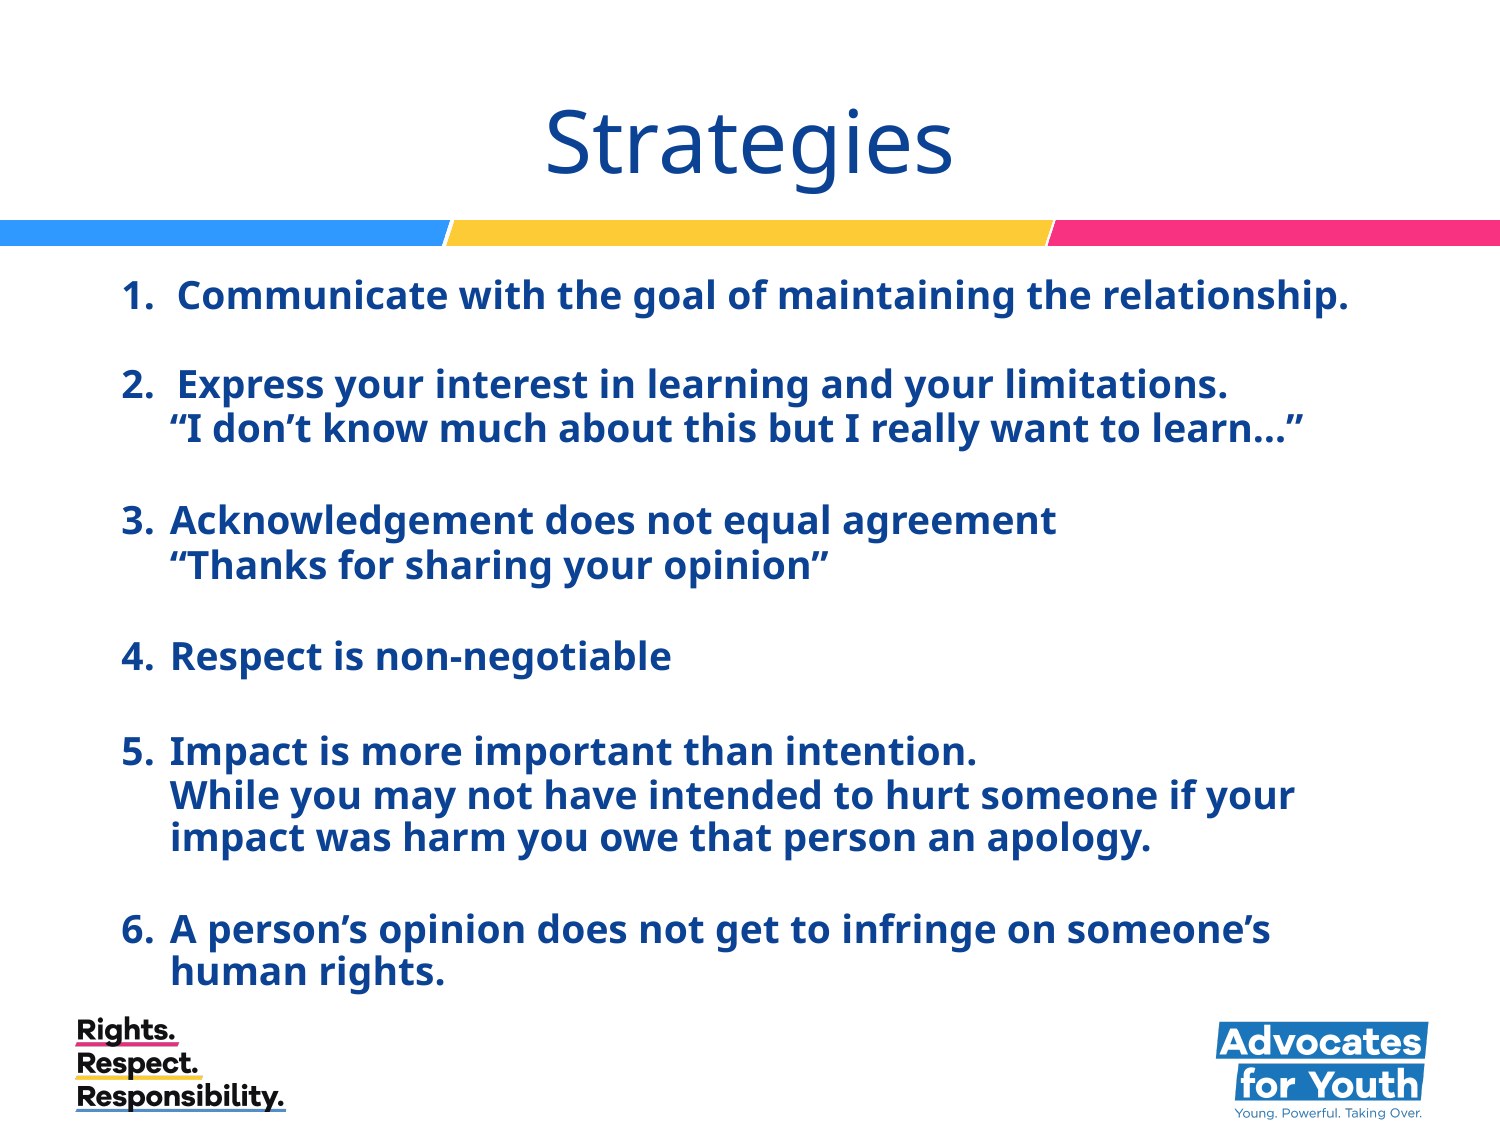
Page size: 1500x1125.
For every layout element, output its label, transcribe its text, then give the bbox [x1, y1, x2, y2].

title Strategies [75, 45, 1425, 233]
list Communicate with the goal of maintaining the relationship. Express your interest in learning and your limitations. “I don’t know much about this but I really want to learn…” Acknowledgement does not equal agreement “Thanks for sharing your opinion” Respect is non-negotiable Impact is more important than intention. While you may not have intended to hurt someone if your impact was harm you owe that person an apology. A person’s opinion does not get to infringe on someone’s human rights. [103, 269, 1397, 1030]
picture [0, 207, 1500, 258]
